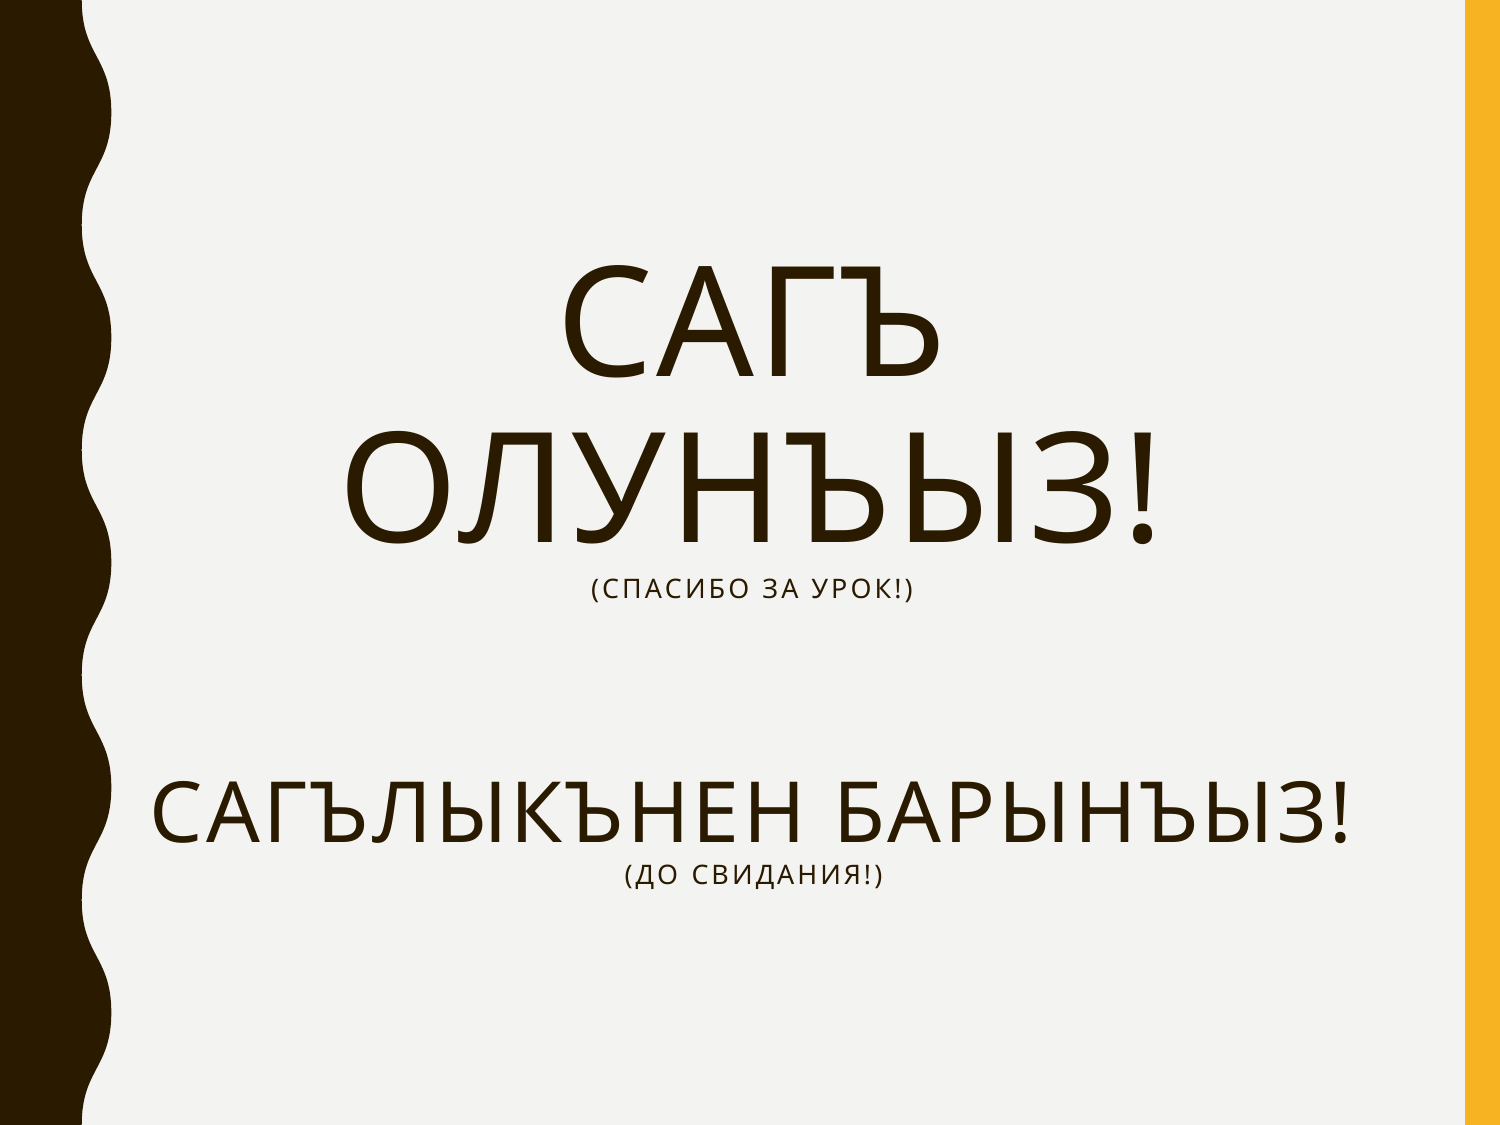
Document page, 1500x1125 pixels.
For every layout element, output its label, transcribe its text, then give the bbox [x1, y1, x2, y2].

title Сагъ олунъыз! (Спасибо за урок!) Сагълыкънен барынъыз! (до свидания!) [127, 236, 1380, 911]
